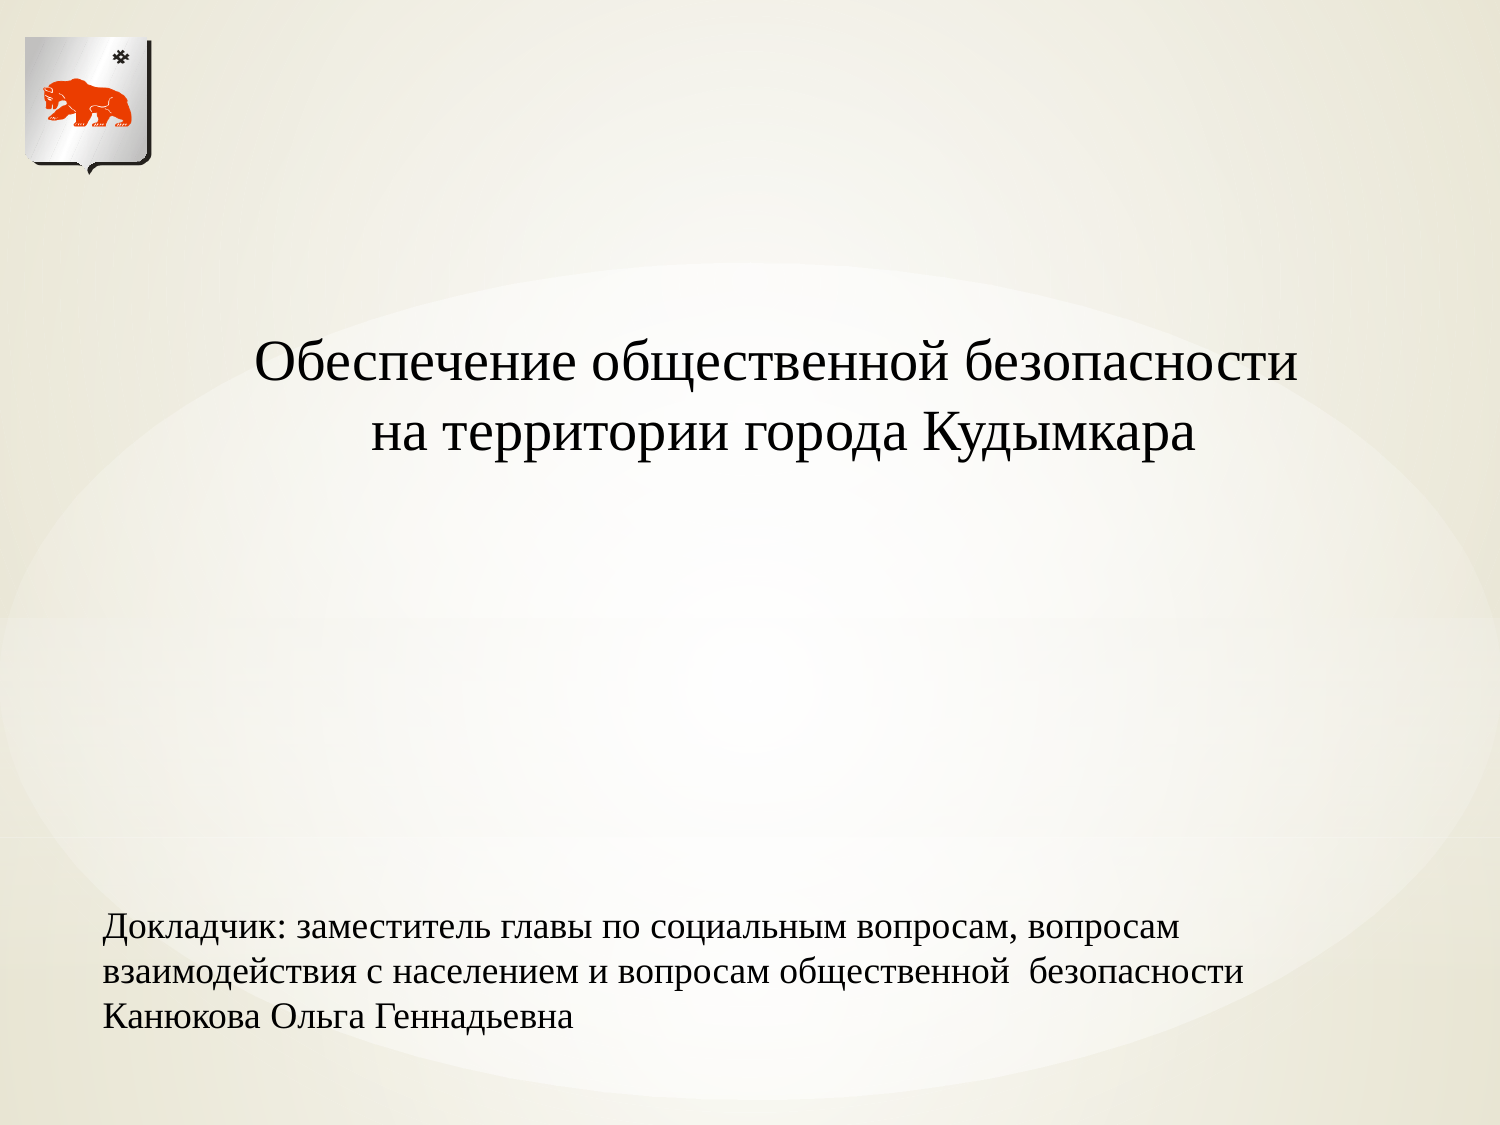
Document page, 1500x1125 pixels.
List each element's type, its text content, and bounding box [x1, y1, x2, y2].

text_box Докладчик: заместитель главы по социальным вопросам, вопросам взаимодействия с населением и вопросам общественной безопасности Канюкова Ольга Геннадьевна [87, 893, 1424, 1043]
picture [23, 34, 153, 176]
text_box Обеспечение общественной безопасности на территории города Кудымкара [239, 314, 1329, 470]
